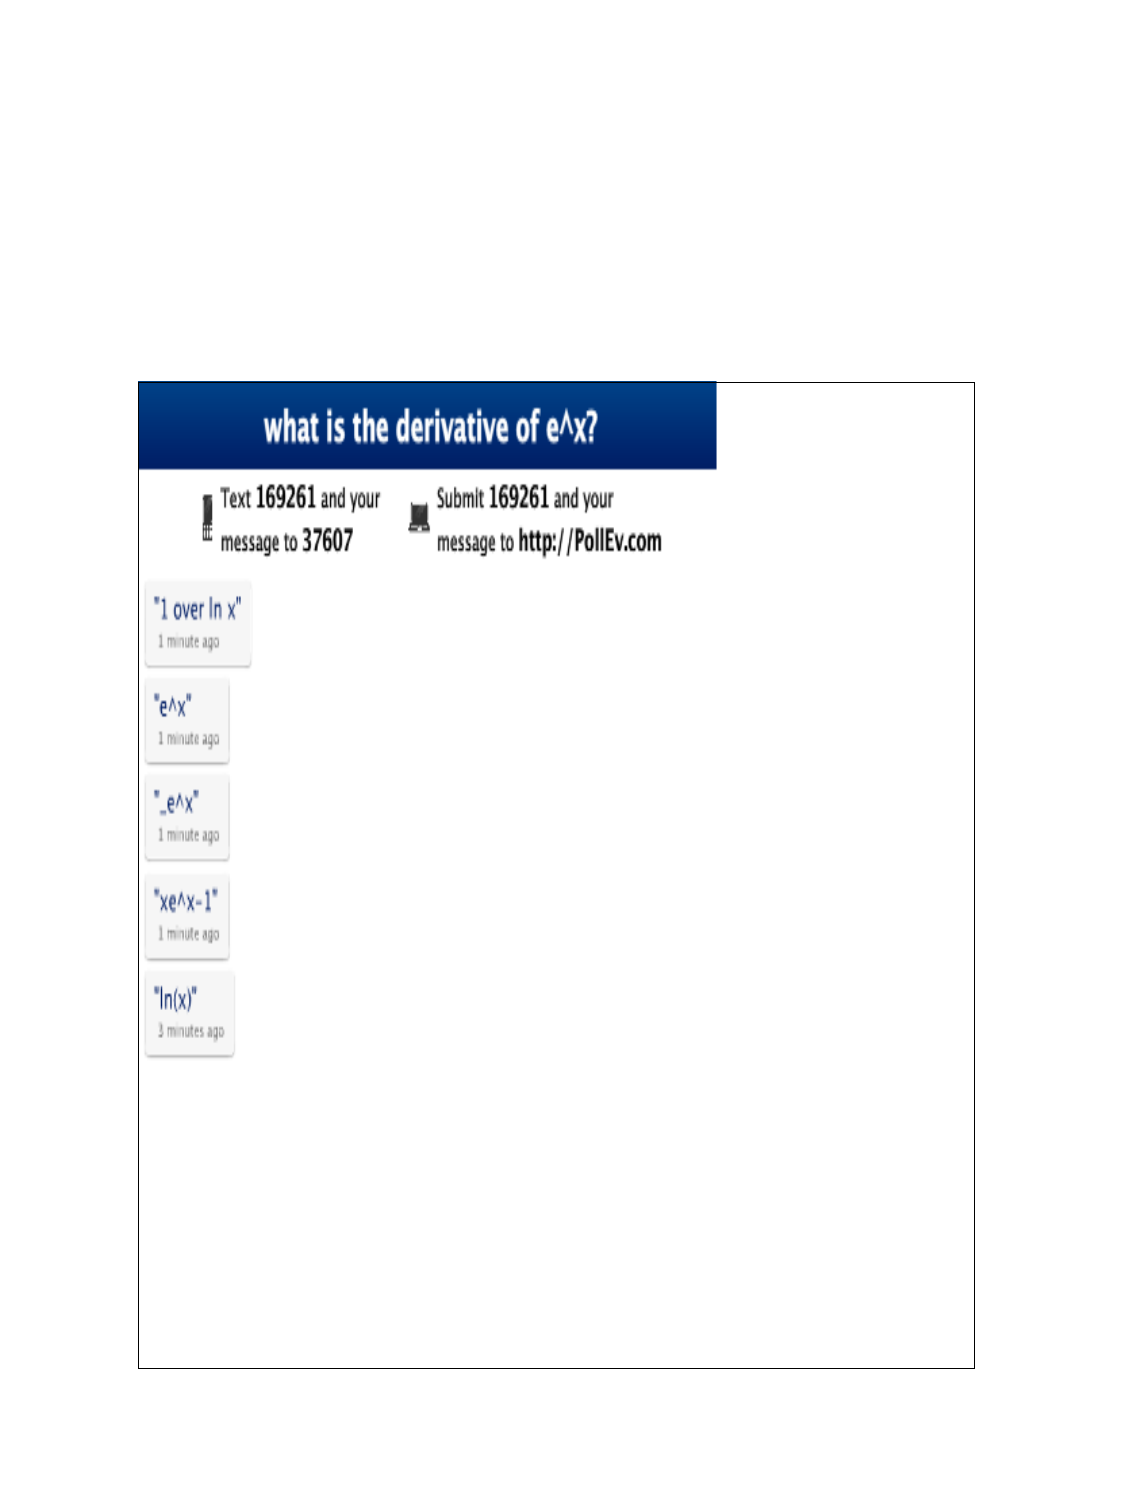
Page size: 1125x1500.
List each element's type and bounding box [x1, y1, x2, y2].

picture [139, 383, 974, 1368]
